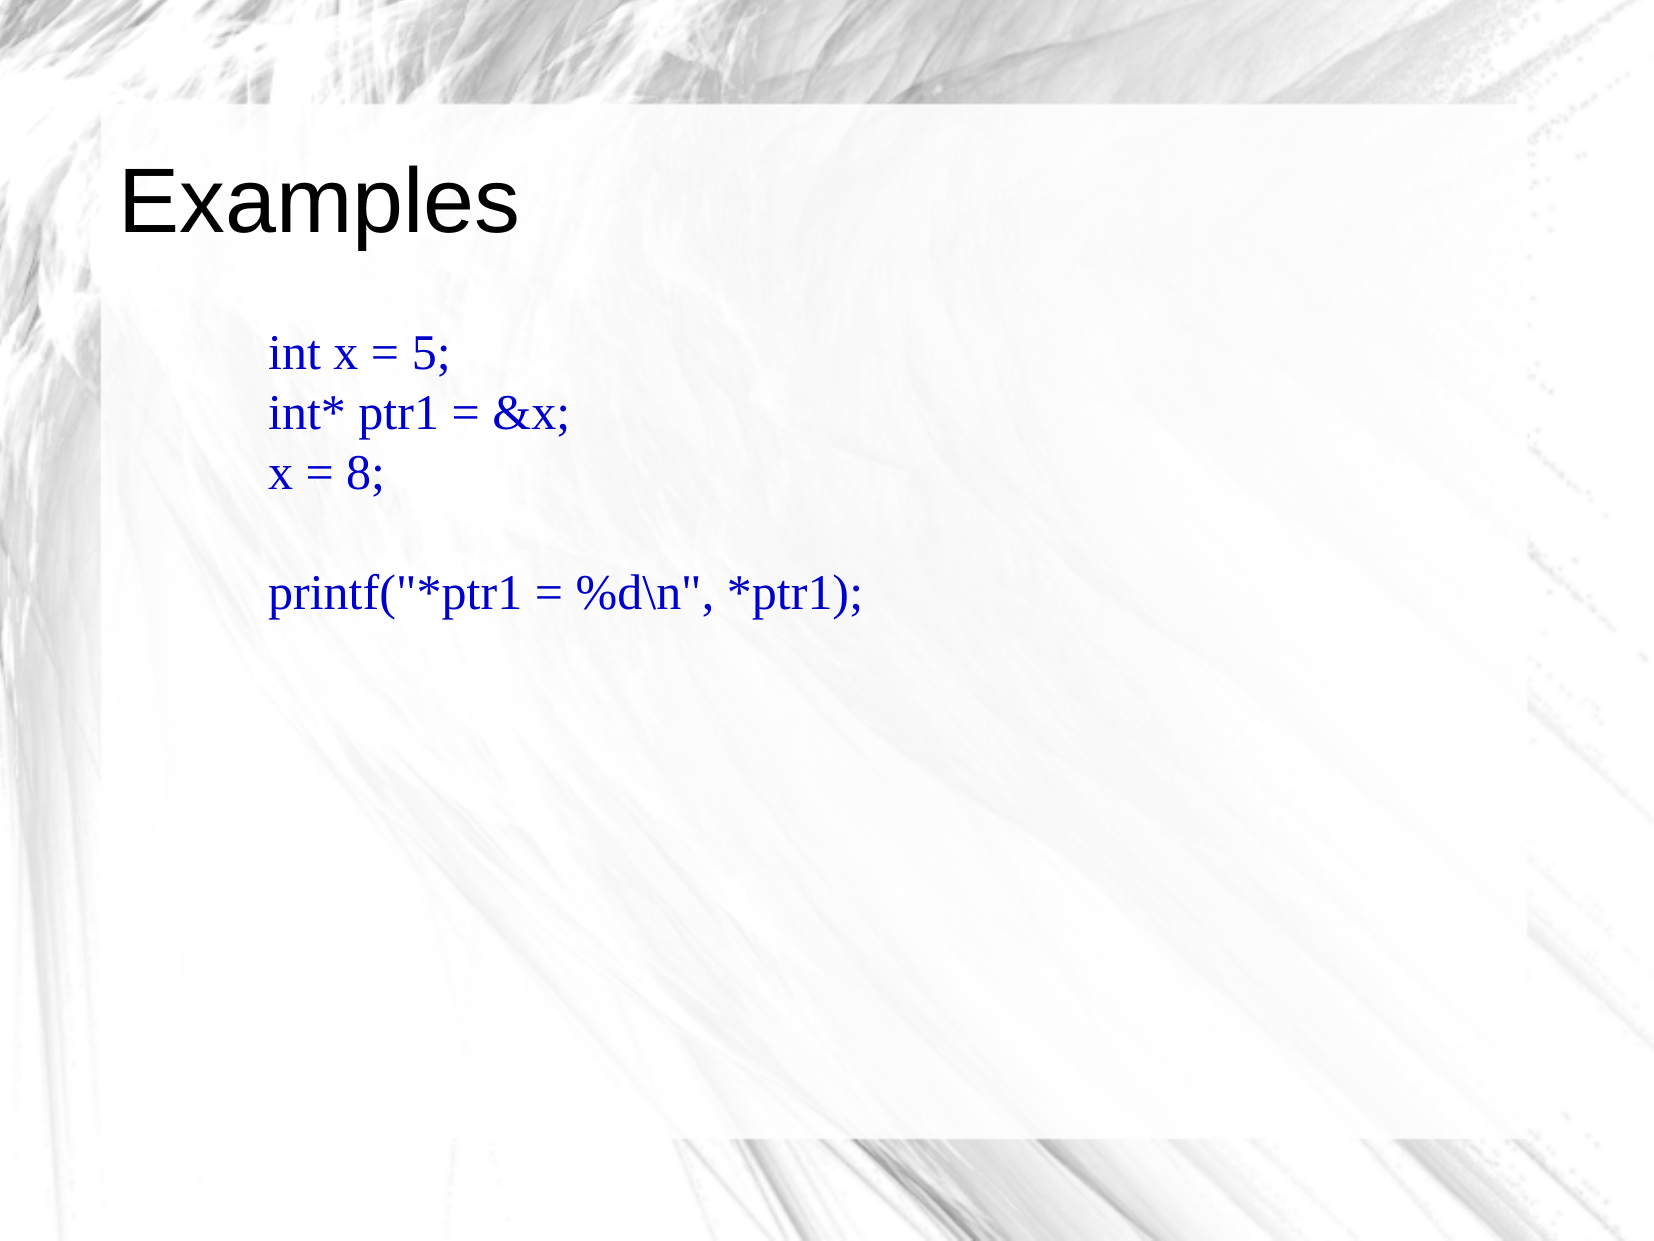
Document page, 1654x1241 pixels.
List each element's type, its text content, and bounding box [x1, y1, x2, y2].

list int x = 5; int* ptr1 = &x; x = 8; printf("*ptr1 = %d\n", *ptr1); [118, 319, 1571, 1109]
picture [0, 0, 1654, 1241]
title Examples [118, 112, 1506, 281]
